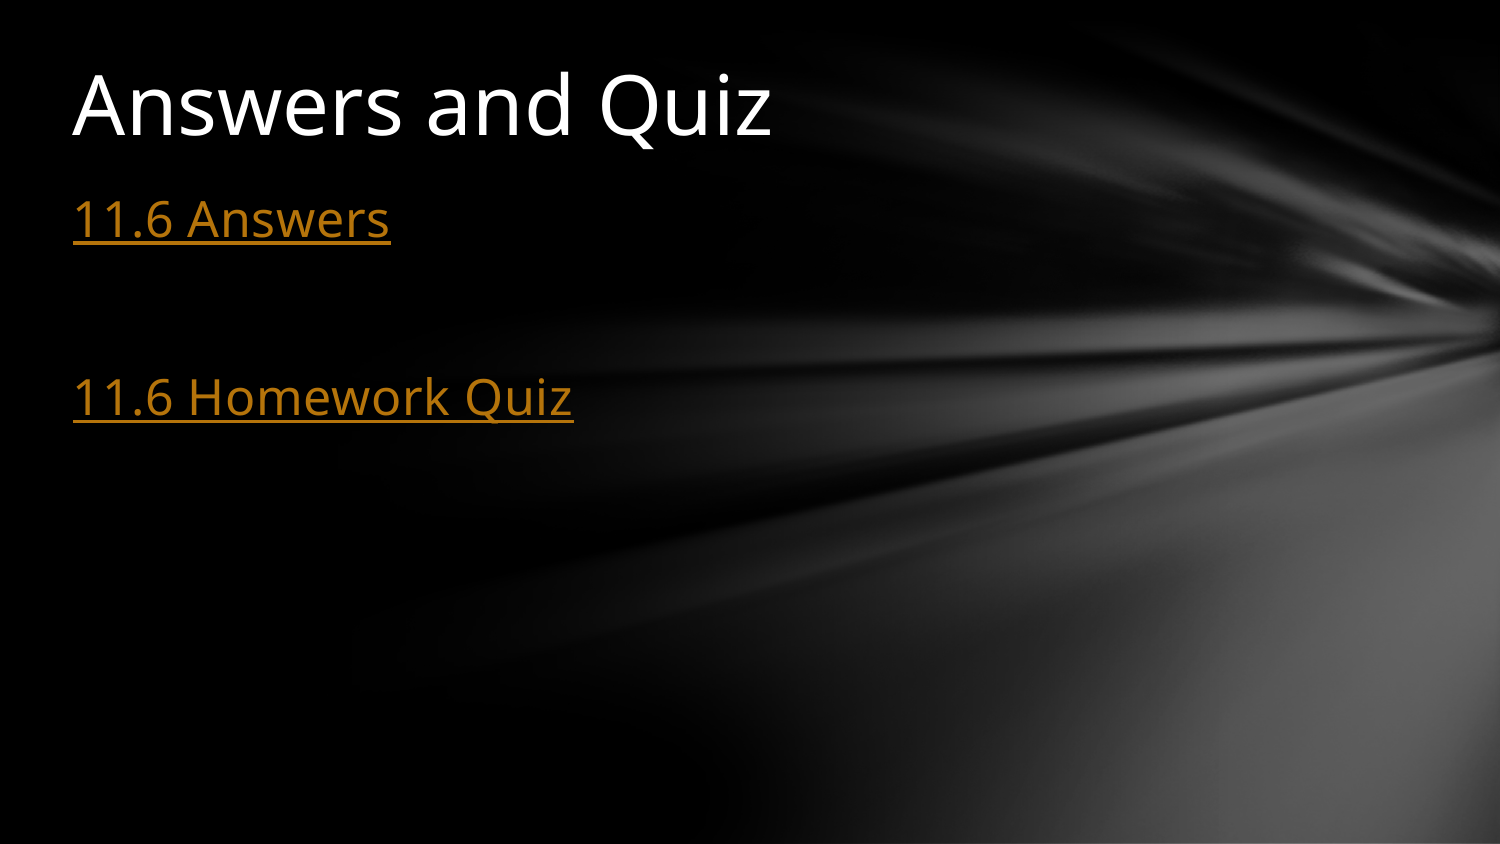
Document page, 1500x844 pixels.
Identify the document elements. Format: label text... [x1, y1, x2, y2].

title Answers and Quiz [57, 28, 1450, 160]
list 11.6 Answers 11.6 Homework Quiz [57, 180, 1450, 762]
